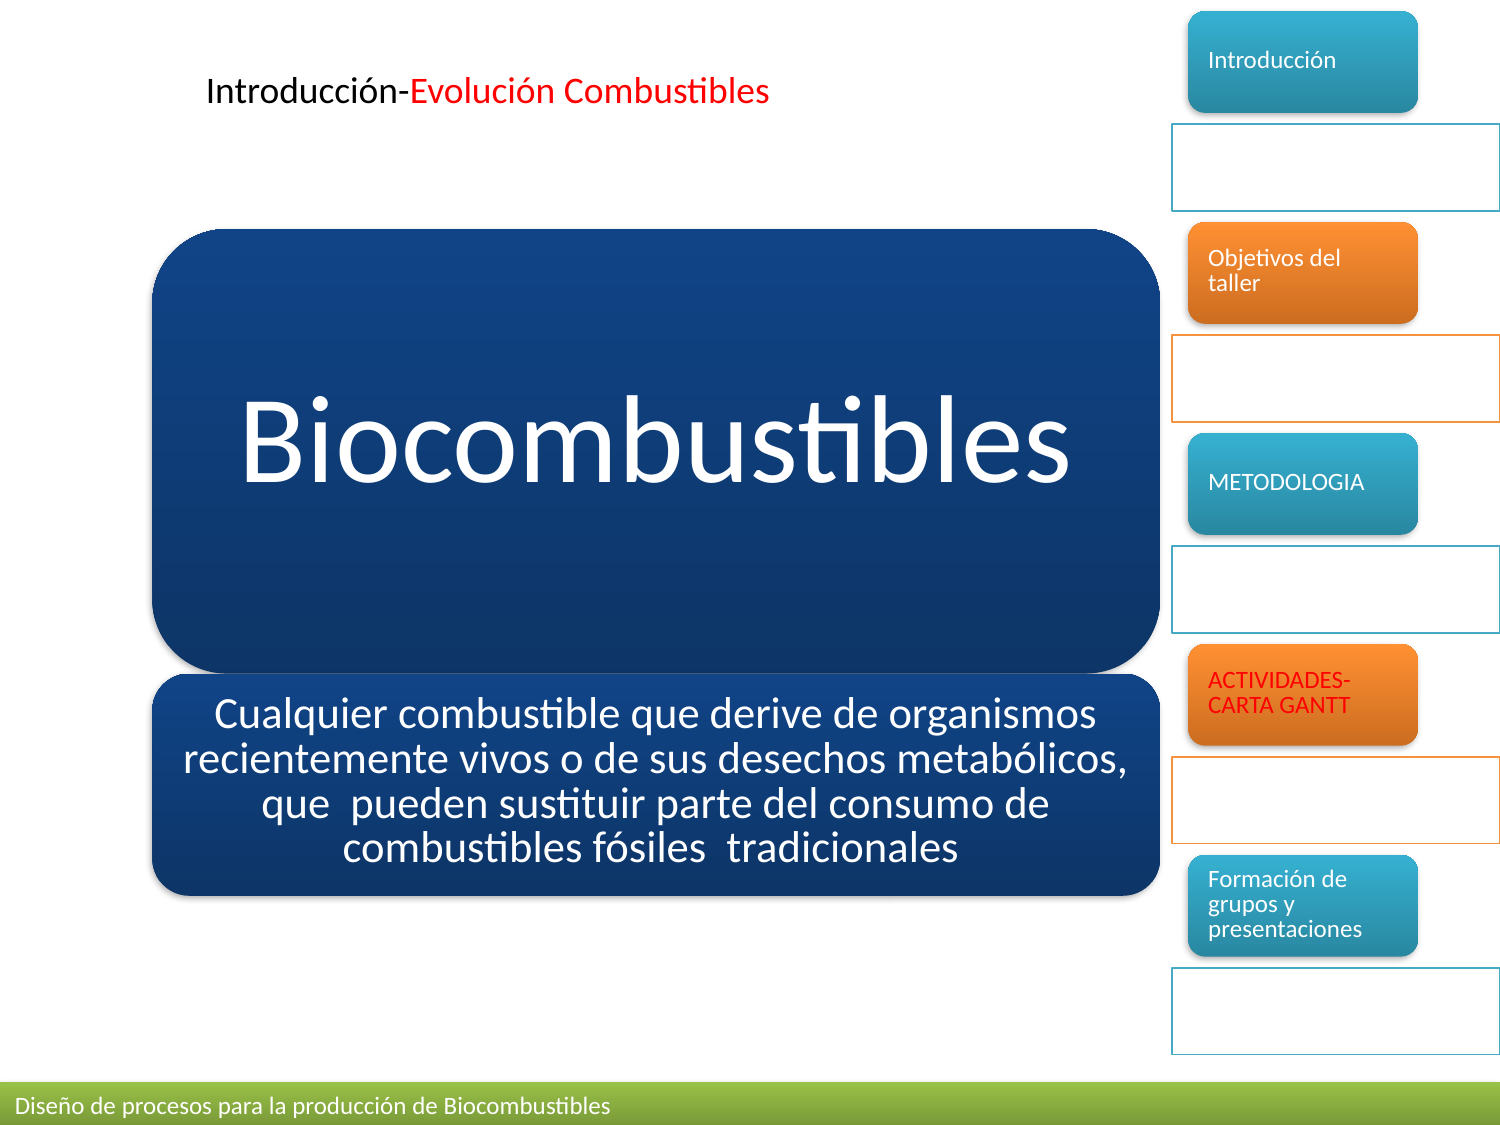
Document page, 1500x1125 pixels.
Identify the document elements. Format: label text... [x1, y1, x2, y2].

text_box Diseño de procesos para la producción de Biocombustibles [0, 1082, 1500, 1125]
text_box Introducción-Evolución Combustibles [191, 58, 786, 119]
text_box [1171, 0, 1500, 1055]
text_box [152, 228, 1161, 897]
